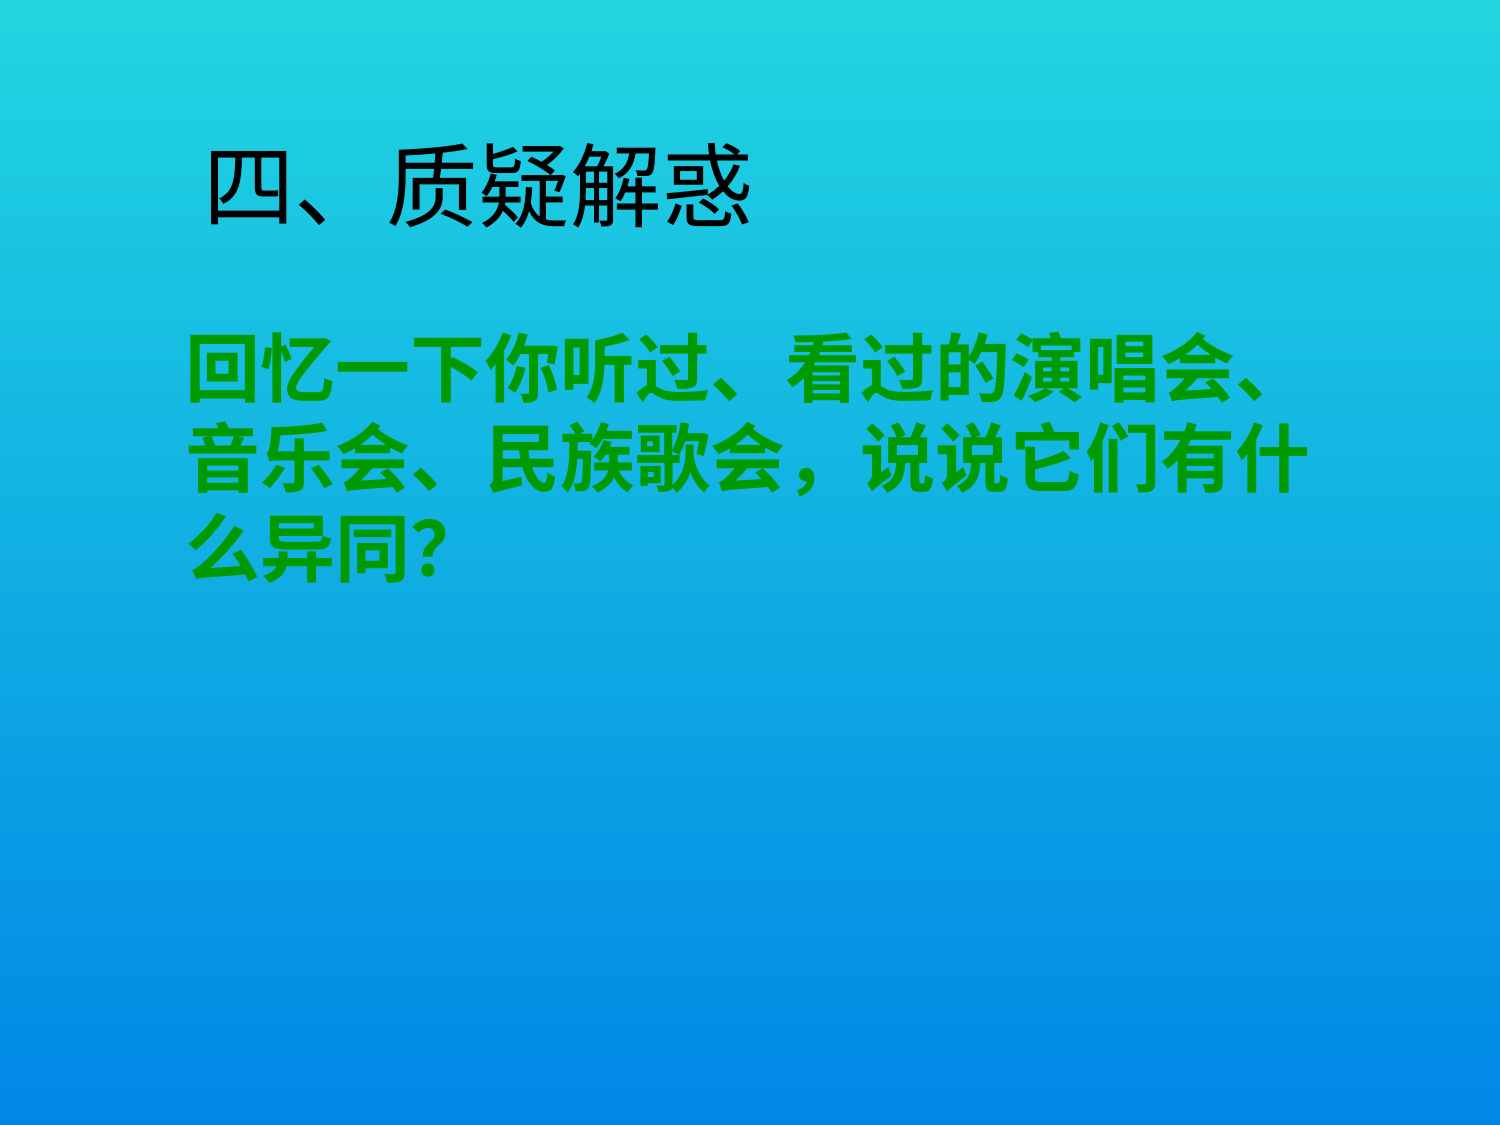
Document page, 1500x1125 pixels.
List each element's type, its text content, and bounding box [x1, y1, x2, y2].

list [112, 324, 1388, 1000]
title 四、质疑解惑 [112, 99, 845, 268]
text_box 回忆一下你听过、看过的演唱会、音乐会、民族歌会，说说它们有什么异同？ [171, 314, 1376, 599]
